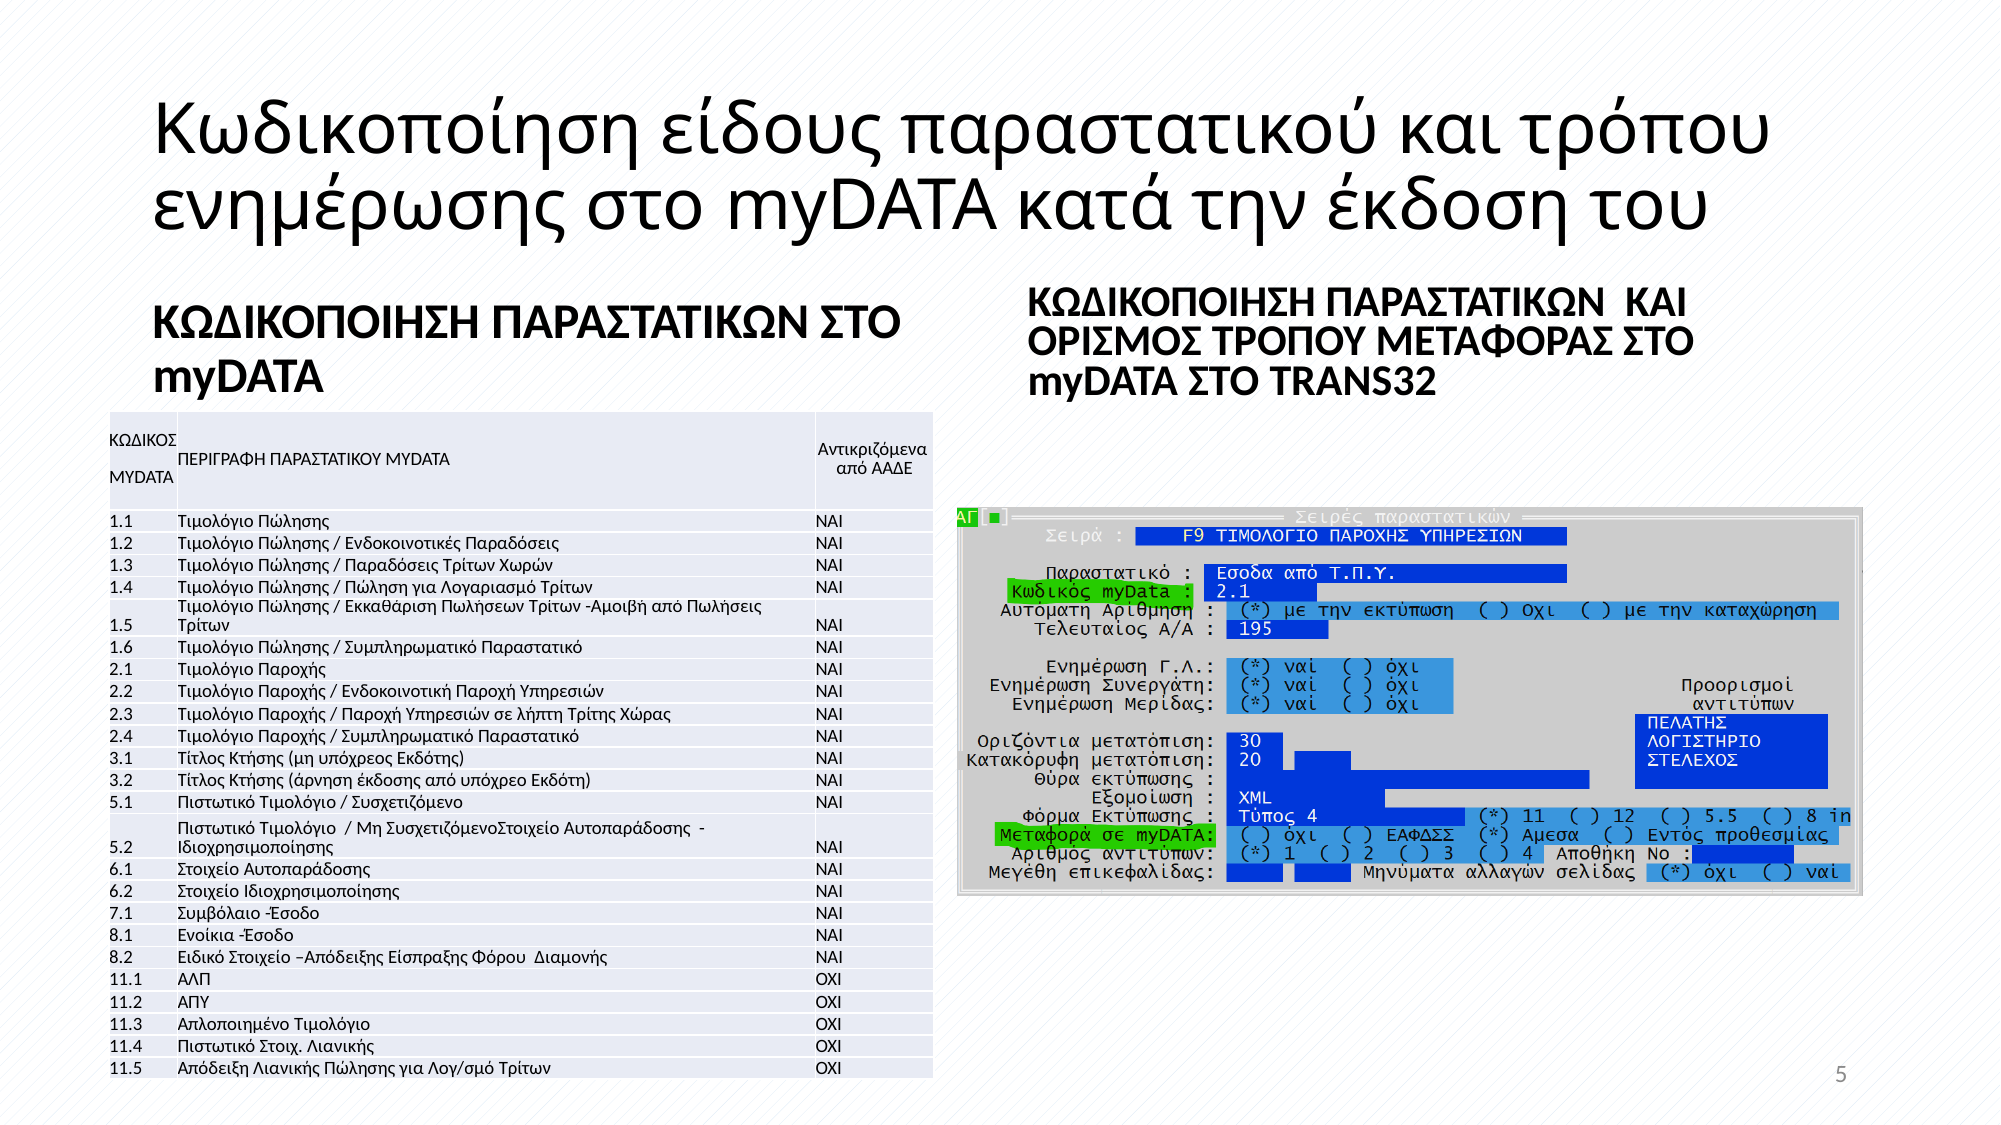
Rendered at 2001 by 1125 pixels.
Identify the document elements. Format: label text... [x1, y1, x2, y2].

table_cell Τιμολόγιο Πώλησης [178, 511, 815, 531]
table_cell ΝΑΙ [816, 555, 933, 576]
table_cell 7.1 [110, 903, 177, 923]
table_cell 1.4 [110, 577, 177, 598]
table_cell ΝΑΙ [816, 726, 933, 746]
table_cell 1.5 [110, 600, 177, 635]
table_cell ΝΑΙ [816, 659, 933, 680]
table_cell Τίτλος Κτήσης (άρνηση έκδοσης από υπόχρεο Εκδότη) [178, 770, 815, 790]
table_cell ΝΑΙ [816, 681, 933, 702]
table_cell ΝΑΙ [816, 925, 933, 946]
table_cell 1.6 [110, 637, 177, 658]
table_cell 11.2 [110, 992, 177, 1012]
table_cell ΑΛΠ [178, 969, 815, 990]
table_cell 1.3 [110, 555, 177, 576]
table_cell Στοιχείο Ιδιοχρησιμοποίησης [178, 881, 815, 901]
table_cell ΝΑΙ [816, 947, 933, 968]
table_cell 5.2 [110, 814, 177, 857]
table_cell 8.1 [110, 925, 177, 946]
table_cell ΝΑΙ [816, 903, 933, 923]
table_cell ΌΧΙ [816, 1036, 933, 1056]
table_cell Απλοποιημένο Τιμολόγιο [178, 1014, 815, 1034]
slide_number 5 [1412, 1042, 1863, 1103]
table_cell 5.1 [110, 792, 177, 813]
table_cell Πιστωτικό Τιμολόγιο / Μη ΣυσχετιζόμενοΣτοιχείο Αυτοπαράδοσης -Ιδιοχρησιμοποίησης [178, 814, 815, 857]
table_cell Τιμολόγιο Πώλησης / Ενδοκοινοτικές Παραδόσεις [178, 533, 815, 554]
table_cell 6.2 [110, 881, 177, 901]
table_cell ΝΑΙ [816, 577, 933, 598]
title Κωδικοποίηση είδους παραστατικού και τρόπου ενημέρωσης στο myDATA κατά την έκδοση του [137, 59, 1863, 278]
table_cell Ειδικό Στοιχείο –Απόδειξης Είσπραξης Φόρου Διαμονής [178, 947, 815, 968]
table_cell ΝΑΙ [816, 748, 933, 768]
table_cell ΝΑΙ [816, 704, 933, 724]
table_cell ΝΑΙ [816, 600, 933, 635]
table_header ΠΕΡΙΓΡΑΦΗ ΠΑΡΑΣΤΑΤΙΚΟΥ MYDATA [178, 412, 815, 509]
list ΚΩΔΙΚΟΠΟΙΗΣΗ ΠΑΡΑΣΤΑΤΙΚΩΝ ΚΑΙ ΟΡΙΣΜΟΣ ΤΡΟΠΟΥ ΜΕΤΑΦΟΡΑΣ ΣΤΟ myDATA ΣΤΟ TRANS32 [1012, 275, 1863, 411]
table_cell 1.1 [110, 511, 177, 531]
table_cell ΝΑΙ [816, 511, 933, 531]
table_cell Τιμολόγιο Παροχής / Συμπληρωματικό Παραστατικό [178, 726, 815, 746]
table_cell 2.2 [110, 681, 177, 702]
table_cell ΝΑΙ [816, 770, 933, 790]
table_cell ΝΑΙ [816, 881, 933, 901]
table_cell 11.5 [110, 1058, 177, 1078]
table_header Αντικριζόμενα από ΑΑΔΕ [816, 412, 933, 509]
list ΚΩΔΙΚΟΠΟΙΗΣΗ ΠΑΡΑΣΤΑΤΙΚΩΝ ΣΤΟ myDATA [137, 275, 984, 411]
table_cell ΝΑΙ [816, 533, 933, 554]
table_cell ΝΑΙ [816, 637, 933, 658]
table_cell ΌΧΙ [816, 992, 933, 1012]
table_cell Πιστωτικό Τιμολόγιο / Συσχετιζόμενο [178, 792, 815, 813]
table_cell Τιμολόγιο Πώλησης / Συμπληρωματικό Παραστατικό [178, 637, 815, 658]
table_cell 3.1 [110, 748, 177, 768]
table_cell ΌΧΙ [816, 969, 933, 990]
table_cell ΑΠΥ [178, 992, 815, 1012]
table_cell 11.4 [110, 1036, 177, 1056]
table_cell Ενοίκια -Έσοδο [178, 925, 815, 946]
table_cell Τίτλος Κτήσης (μη υπόχρεος Εκδότης) [178, 748, 815, 768]
table_cell 11.3 [110, 1014, 177, 1034]
table_cell 8.2 [110, 947, 177, 968]
table_cell Τιμολόγιο Παροχής / Ενδοκοινοτική Παροχή Υπηρεσιών [178, 681, 815, 702]
table_cell Τιμολόγιο Πώλησης / Πώληση για Λογαριασμό Τρίτων [178, 577, 815, 598]
table_cell Τιμολόγιο Παροχής [178, 659, 815, 680]
table_cell Τιμολόγιο Πώλησης / Εκκαθάριση Πωλήσεων Τρίτων -Αμοιβή από Πωλήσεις Τρίτων [178, 600, 815, 635]
table_cell Στοιχείο Αυτοπαράδοσης [178, 859, 815, 879]
table_cell Τιμολόγιο Παροχής / Παροχή Υπηρεσιών σε λήπτη Τρίτης Χώρας [178, 704, 815, 724]
table_cell ΌΧΙ [816, 1014, 933, 1034]
table_cell ΝΑΙ [816, 792, 933, 813]
table_cell 2.4 [110, 726, 177, 746]
table_cell 2.1 [110, 659, 177, 680]
table_cell ΝΑΙ [816, 859, 933, 879]
table_cell 2.3 [110, 704, 177, 724]
table_cell Τιμολόγιο Πώλησης / Παραδόσεις Τρίτων Χωρών [178, 555, 815, 576]
table_cell ΌΧΙ [816, 1058, 933, 1078]
table_cell 3.2 [110, 770, 177, 790]
table_cell ΝΑΙ [816, 814, 933, 857]
table_cell Απόδειξη Λιανικής Πώλησης για Λογ/σμό Τρίτων [178, 1058, 815, 1078]
table_cell 6.1 [110, 859, 177, 879]
table_cell 11.1 [110, 969, 177, 990]
table_cell Πιστωτικό Στοιχ. Λιανικής [178, 1036, 815, 1056]
table_cell Συμβόλαιο -Έσοδο [178, 903, 815, 923]
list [957, 507, 1863, 896]
table_header ΚΩΔΙΚΟΣ MYDATA [110, 412, 177, 509]
table_cell 1.2 [110, 533, 177, 554]
